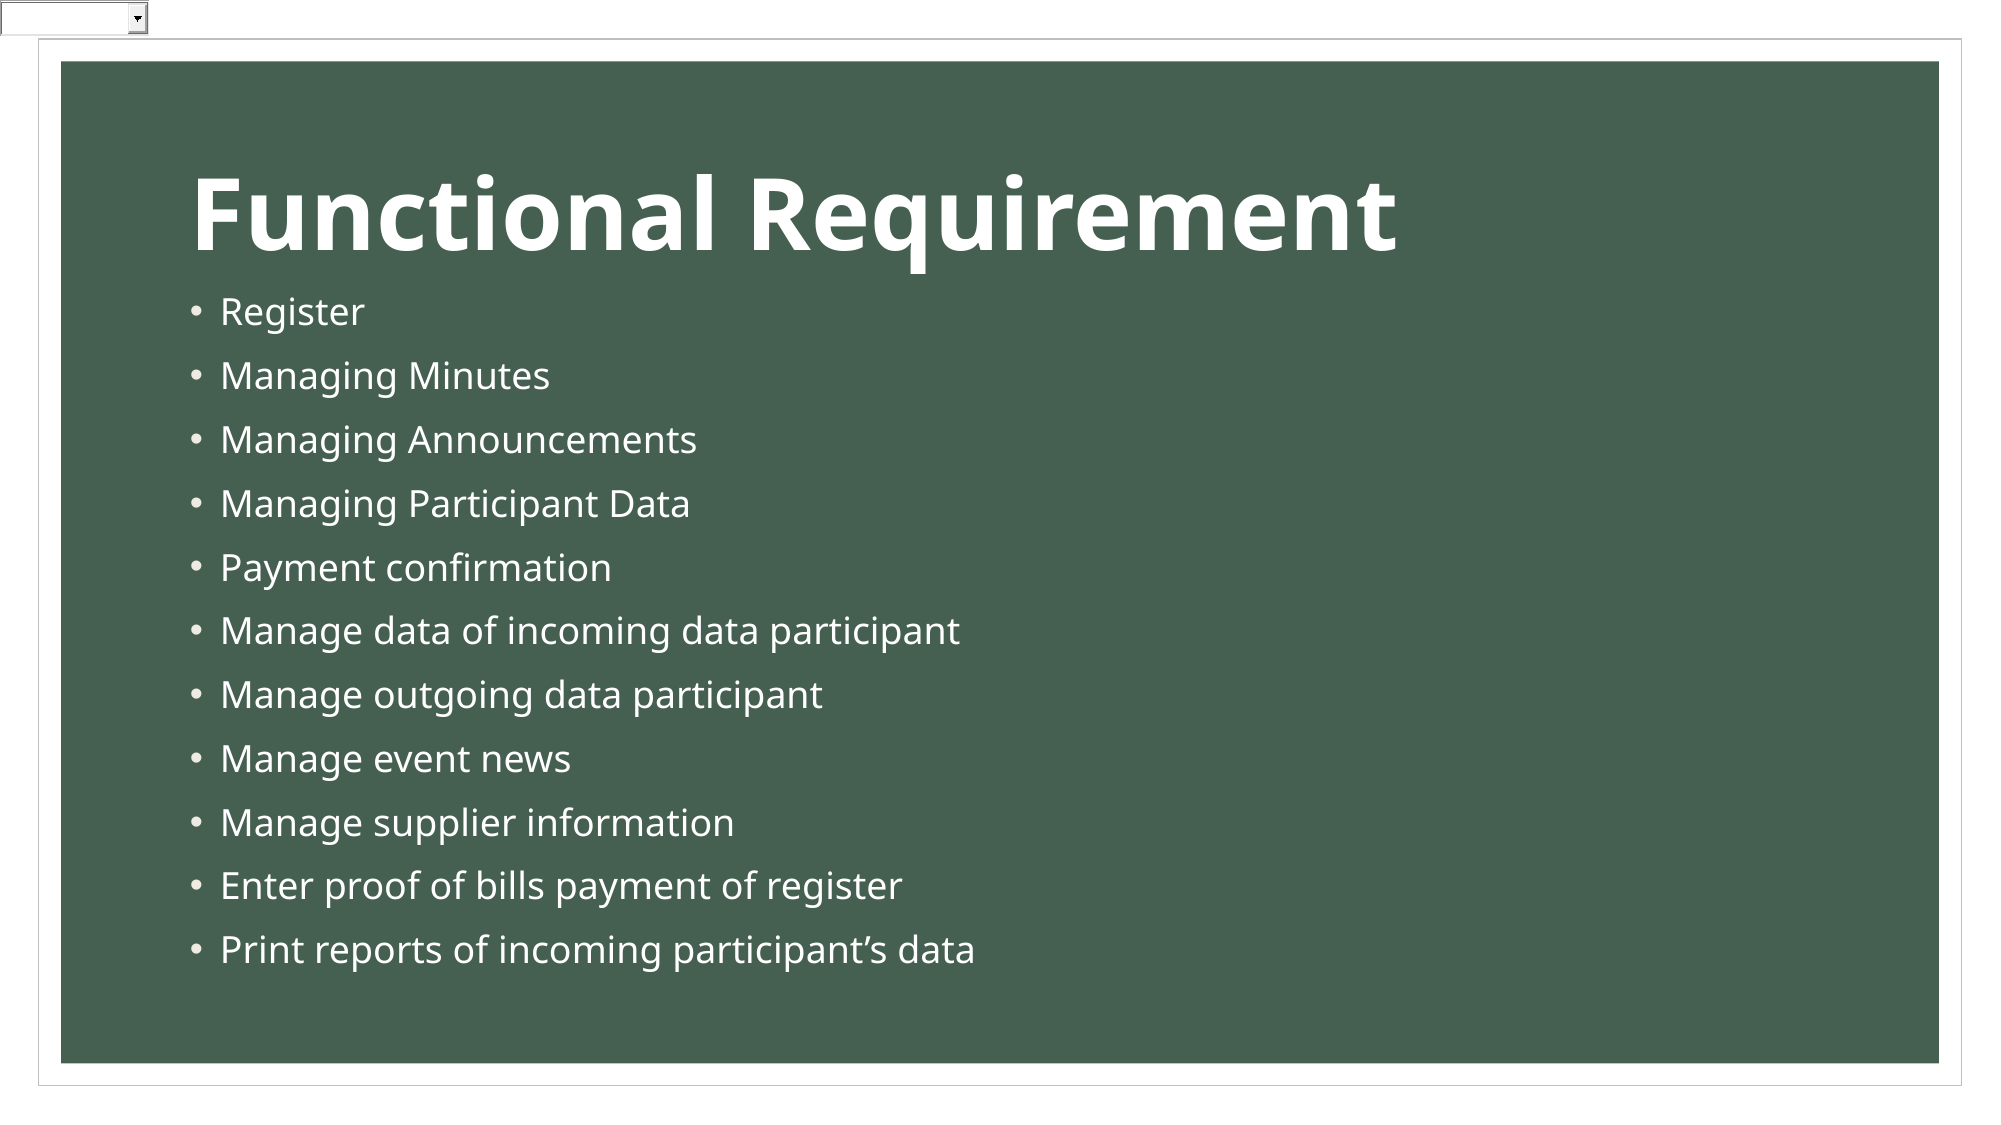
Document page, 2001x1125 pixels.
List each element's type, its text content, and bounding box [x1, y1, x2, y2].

text_box [0, 38, 6, 76]
title Functional Requirement [174, 105, 1825, 280]
list Register Managing Minutes Managing Announcements Managing Participant Data Payment confirmation Manage data of incoming data participant Manage outgoing data participant Manage event news Manage supplier information Enter proof of bills payment of register Print reports of incoming participant’s data [174, 280, 1825, 990]
